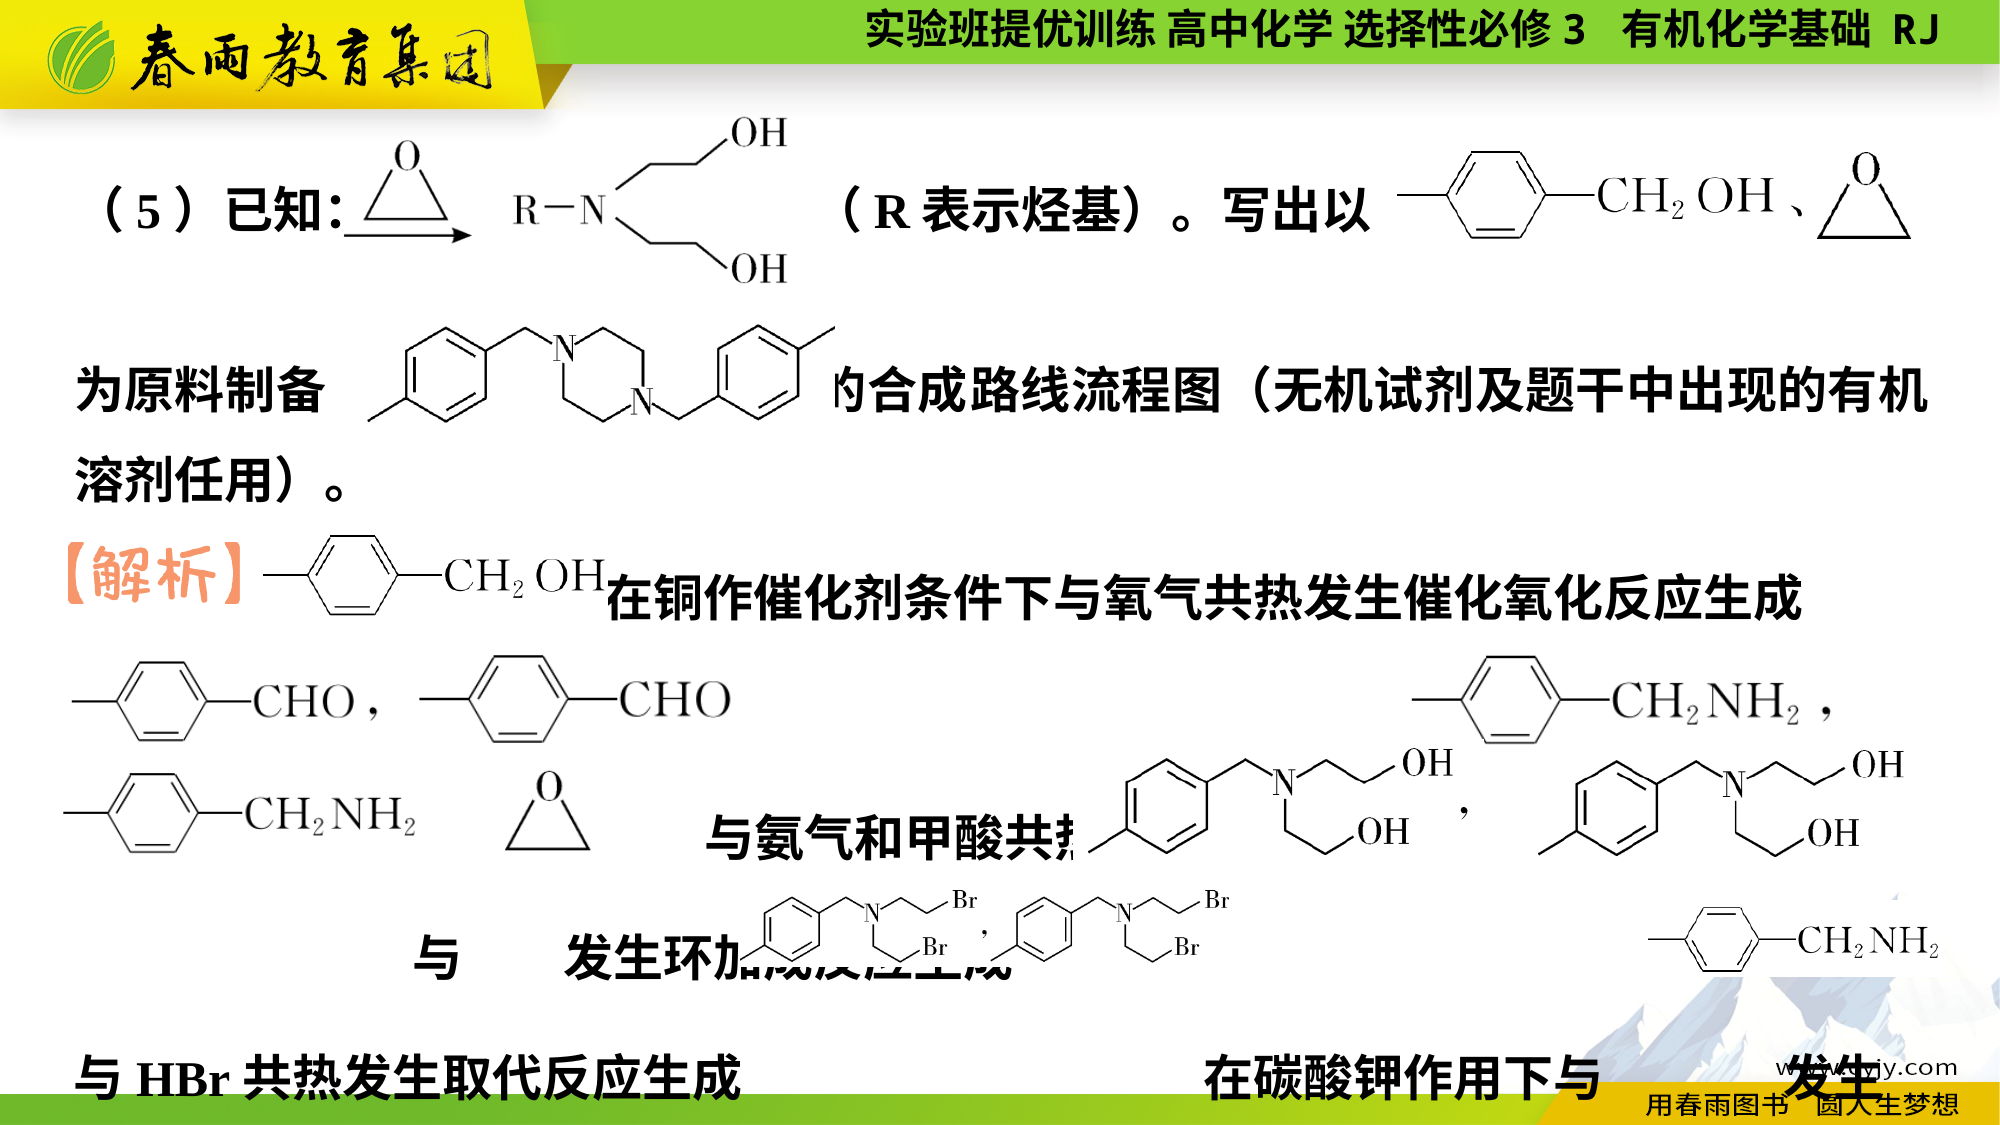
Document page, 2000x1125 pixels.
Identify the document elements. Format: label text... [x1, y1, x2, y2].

picture [739, 883, 1229, 967]
list （5）已知： （R表示烃基）。写出以 为原料制备 的合成路线流程图（无机试剂及题干中出现的有机溶剂任用）。 [59, 140, 1944, 520]
picture [504, 758, 598, 861]
picture [0, 0, 2000, 1125]
text_box 在铜作催化剂条件下与氧气共热发生催化氧化反应生成 与氨气和甲酸共热反应生成 与 发生环加成反应生成 与HBr共热发生取代反应生成 在碳酸钾作用下与 发生取代反应生成目标产物。 [59, 499, 1933, 1125]
picture [1072, 644, 1906, 863]
picture [261, 534, 608, 624]
picture [402, 647, 741, 750]
picture [67, 542, 240, 604]
picture [351, 319, 835, 428]
